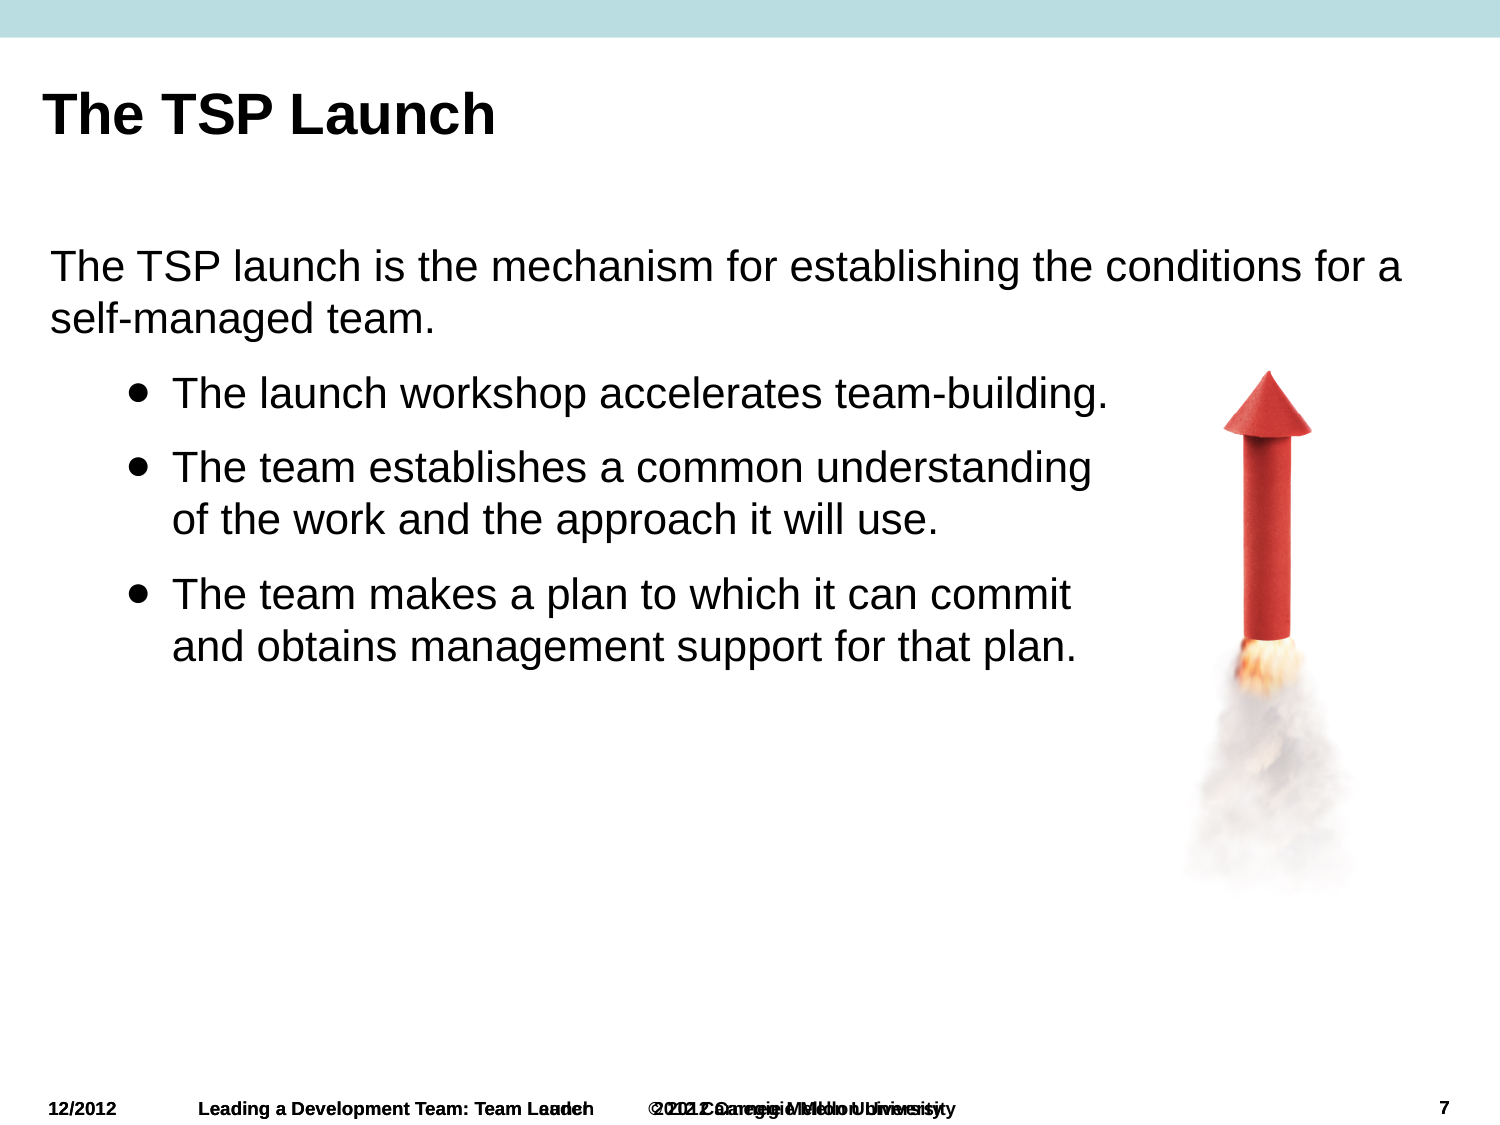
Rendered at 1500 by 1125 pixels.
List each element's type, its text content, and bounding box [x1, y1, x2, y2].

title The TSP Launch [42, 89, 1438, 146]
picture [1163, 348, 1361, 939]
list The TSP launch is the mechanism for establishing the conditions for a self-managed team. The launch workshop accelerates team-building. The team establishes a common understanding of the work and the approach it will use. The team makes a plan to which it can commit and obtains management support for that plan. [50, 237, 1437, 1000]
